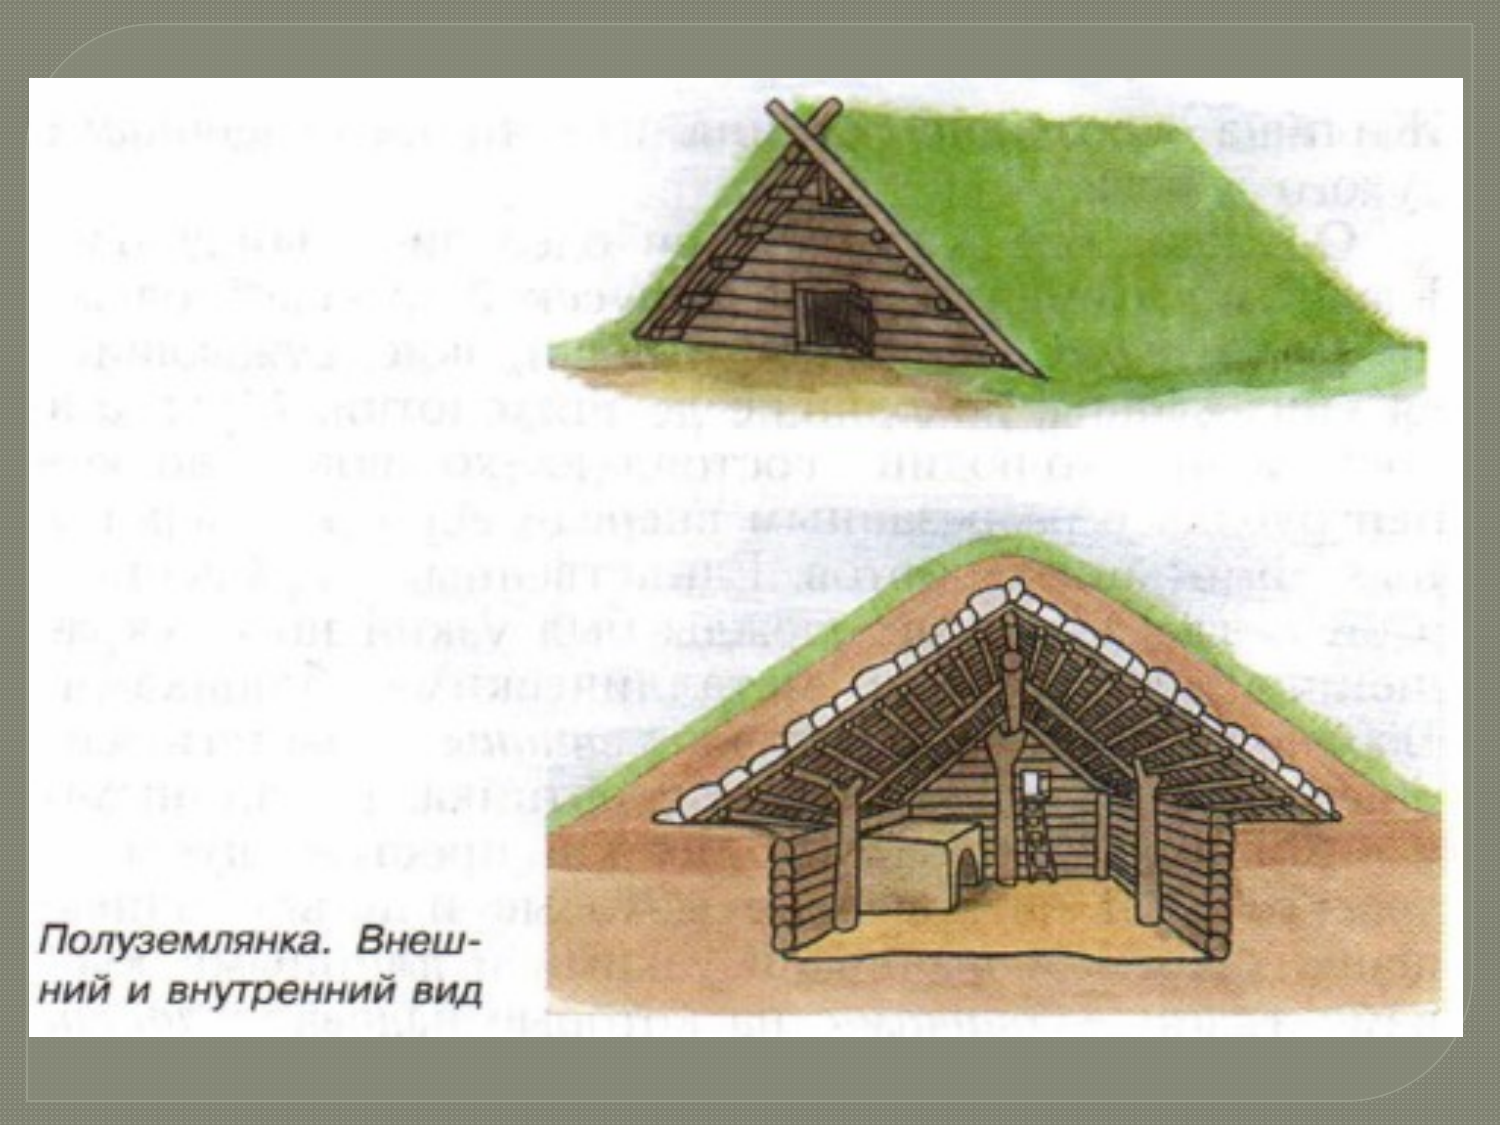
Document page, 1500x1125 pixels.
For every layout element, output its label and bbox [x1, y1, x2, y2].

list [29, 77, 1463, 1037]
